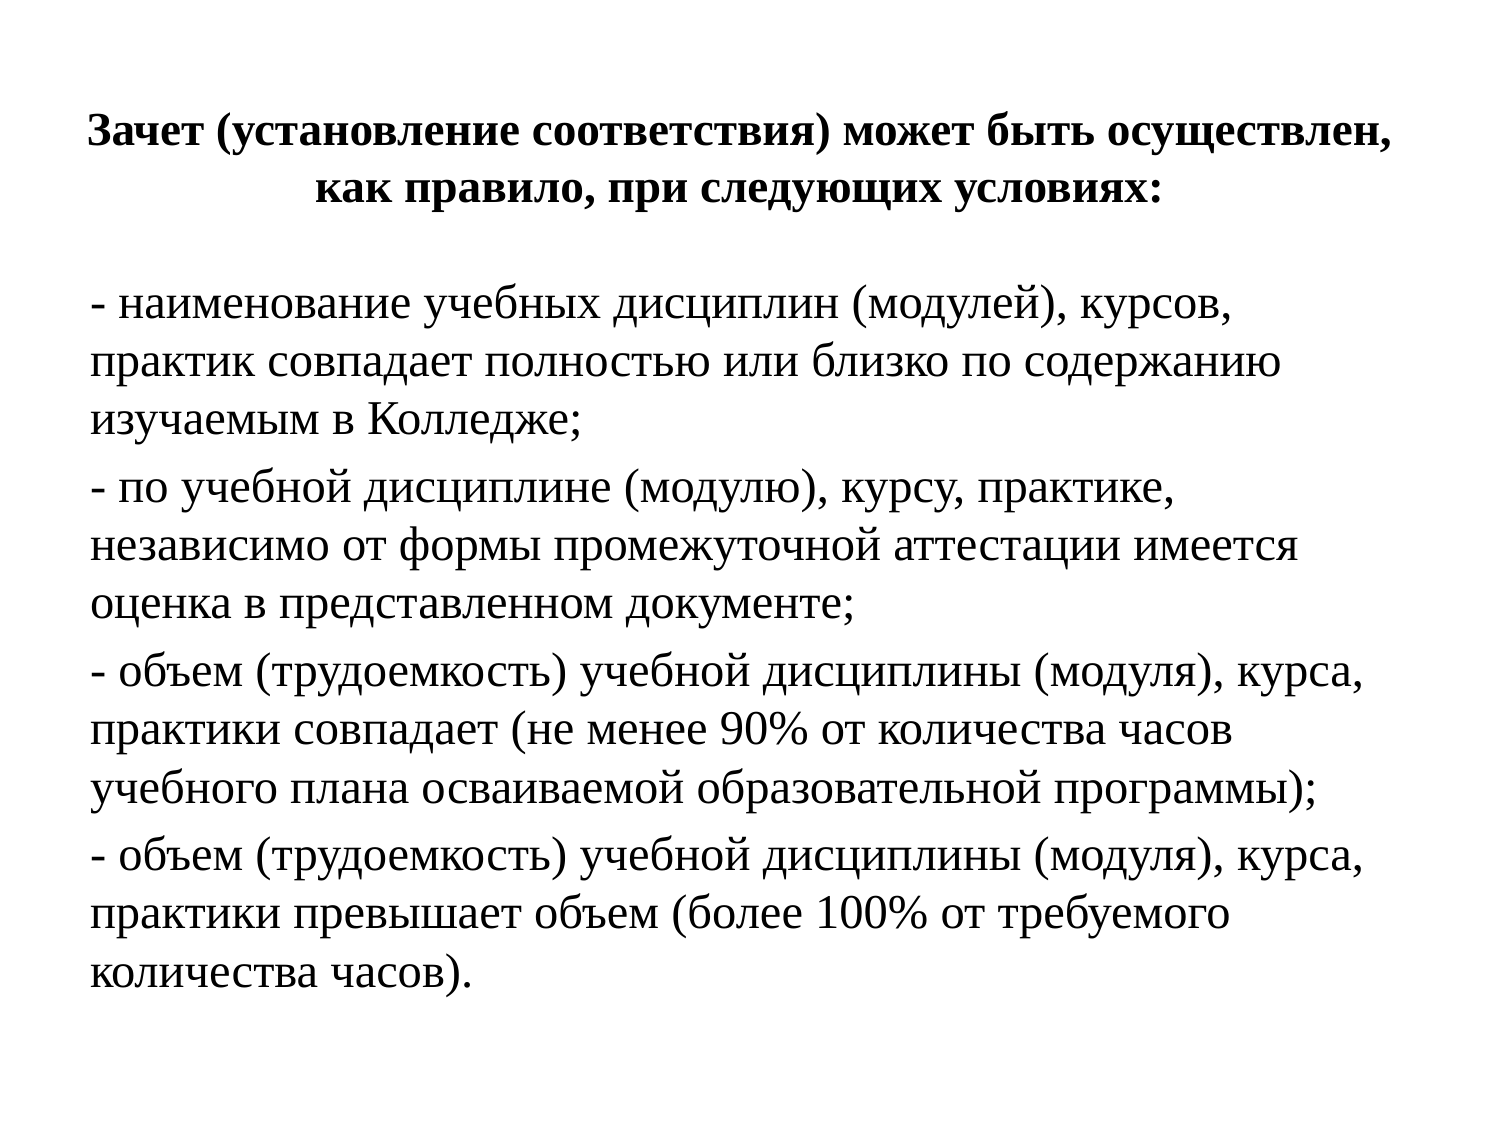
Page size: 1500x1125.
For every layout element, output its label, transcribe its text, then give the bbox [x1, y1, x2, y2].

title Зачет (установление соответствия) может быть осуществлен, как правило, при следующих условиях: [64, 90, 1415, 278]
list - наименование учебных дисциплин (модулей), курсов, практик совпадает полностью или близко по содержанию изучаемым в Колледже; - по учебной дисциплине (модулю), курсу, практике, независимо от формы промежуточной аттестации имеется оценка в представленном документе; - объем (трудоемкость) учебной дисциплины (модуля), курса, практики совпадает (не менее 90% от количества часов учебного плана осваиваемой образовательной программы); - объем (трудоемкость) учебной дисциплины (модуля), курса, практики превышает объем (более 100% от требуемого количества часов). [75, 262, 1425, 1005]
